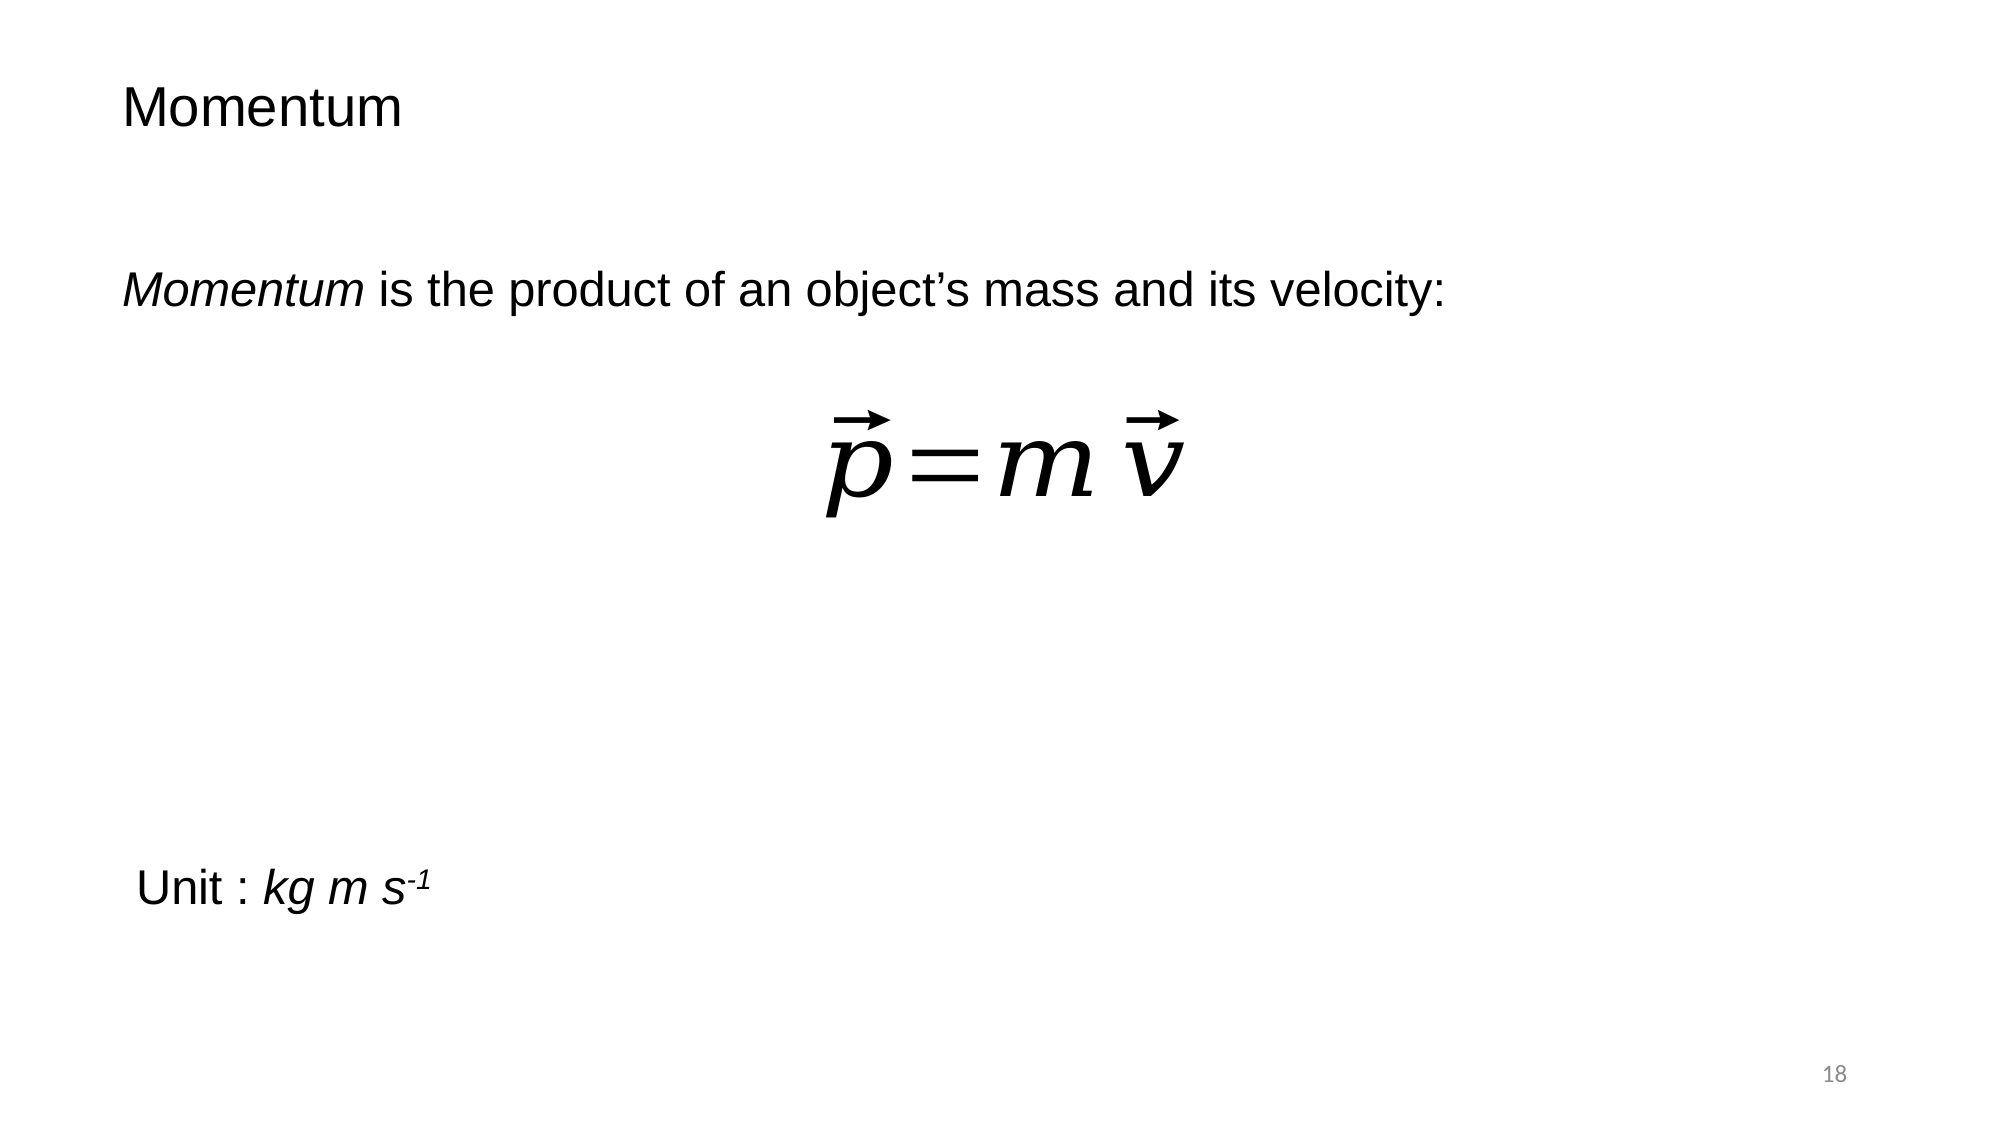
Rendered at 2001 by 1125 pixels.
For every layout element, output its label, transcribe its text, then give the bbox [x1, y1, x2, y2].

text_box Momentum is the product of an object’s mass and its velocity: [122, 257, 1493, 406]
text_box Unit : kg m s-1 [136, 855, 1507, 1004]
slide_number 18 [1412, 1042, 1863, 1103]
text_box Momentum [122, 70, 1292, 147]
